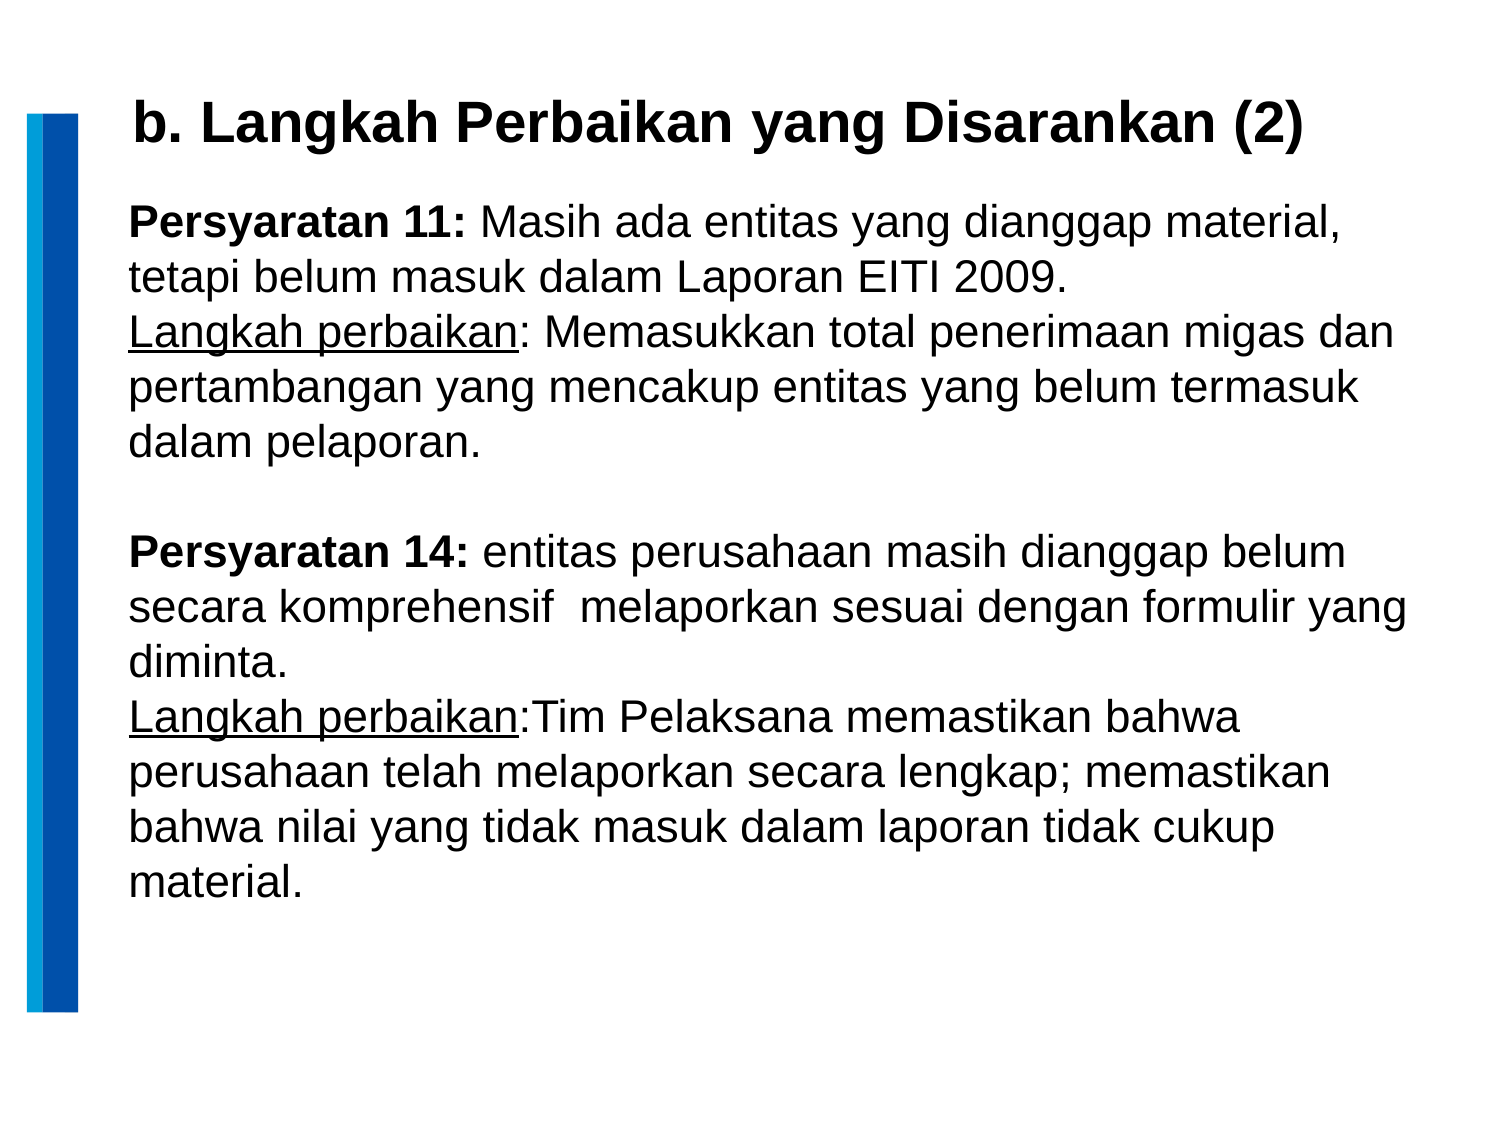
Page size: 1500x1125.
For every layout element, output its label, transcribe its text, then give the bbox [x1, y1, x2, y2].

text_box [26, 113, 43, 1013]
text_box [43, 113, 79, 1013]
text_box b. Langkah Perbaikan yang Disarankan (2) [117, 19, 1456, 184]
text_box Persyaratan 11: Masih ada entitas yang dianggap material, tetapi belum masuk dalam Laporan EITI 2009. Langkah perbaikan: Memasukkan total penerimaan migas dan pertambangan yang mencakup entitas yang belum termasuk dalam pelaporan. Persyaratan 14: entitas perusahaan masih dianggap belum secara komprehensif melaporkan sesuai dengan formulir yang diminta. Langkah perbaikan:Tim Pelaksana memastikan bahwa perusahaan telah melaporkan secara lengkap; memastikan bahwa nilai yang tidak masuk dalam laporan tidak cukup material. [85, 184, 1465, 1125]
